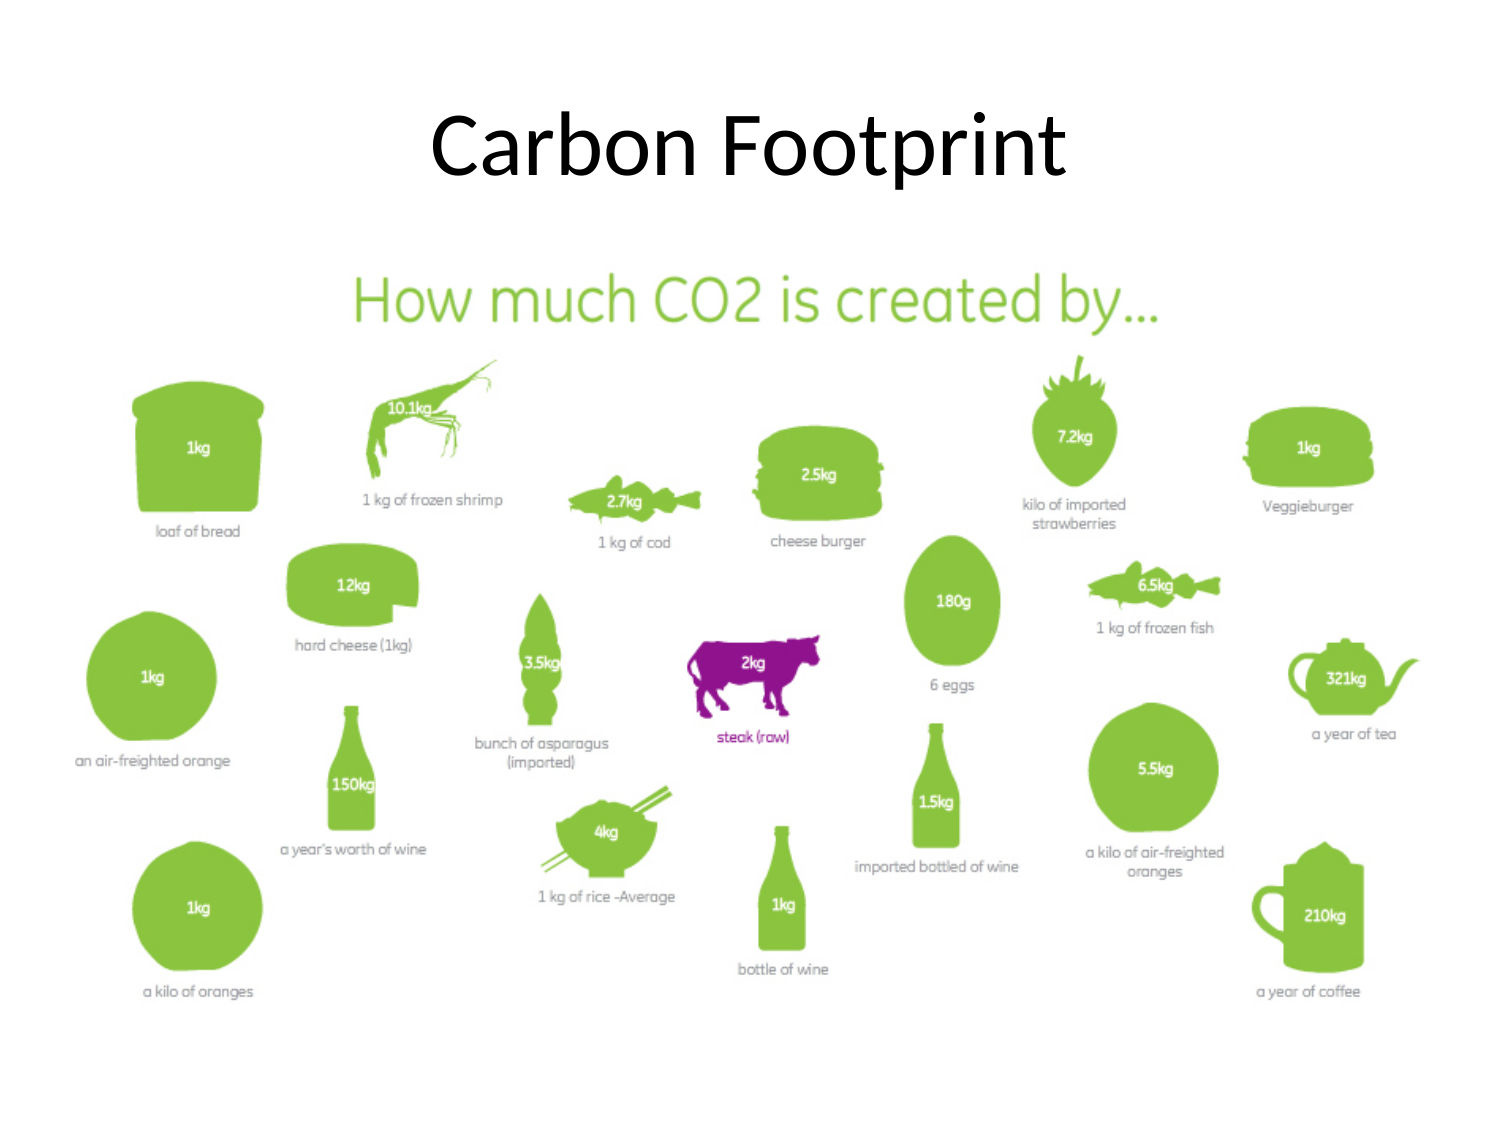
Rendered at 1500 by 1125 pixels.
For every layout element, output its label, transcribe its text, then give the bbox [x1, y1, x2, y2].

title Carbon Footprint [75, 45, 1425, 233]
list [74, 262, 1426, 1006]
